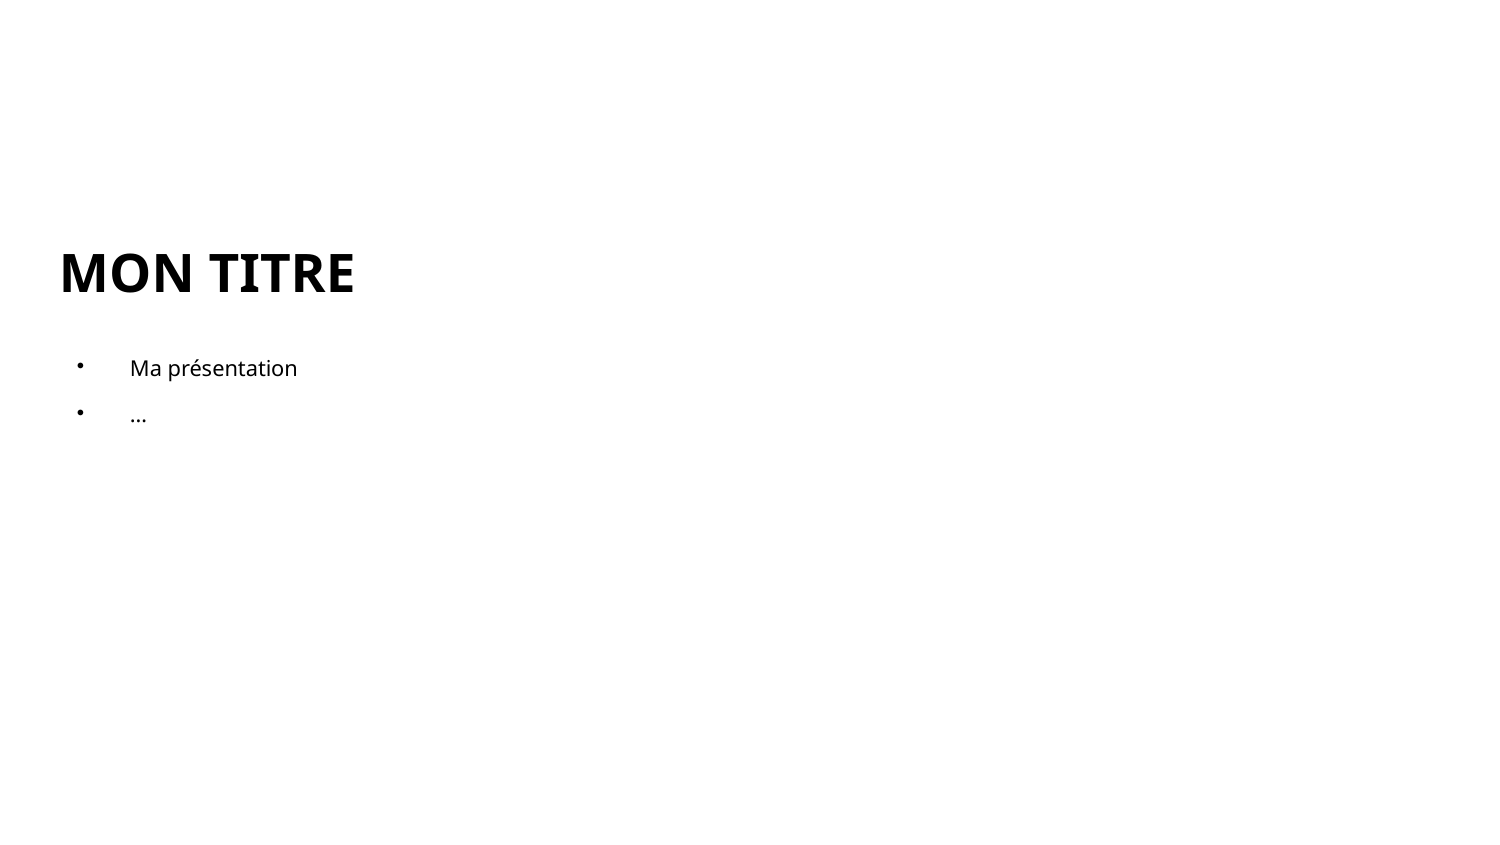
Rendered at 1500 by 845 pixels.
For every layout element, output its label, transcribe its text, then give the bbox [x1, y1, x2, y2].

list Ma présentation … [59, 354, 1418, 768]
title Mon titre [59, 239, 1418, 328]
